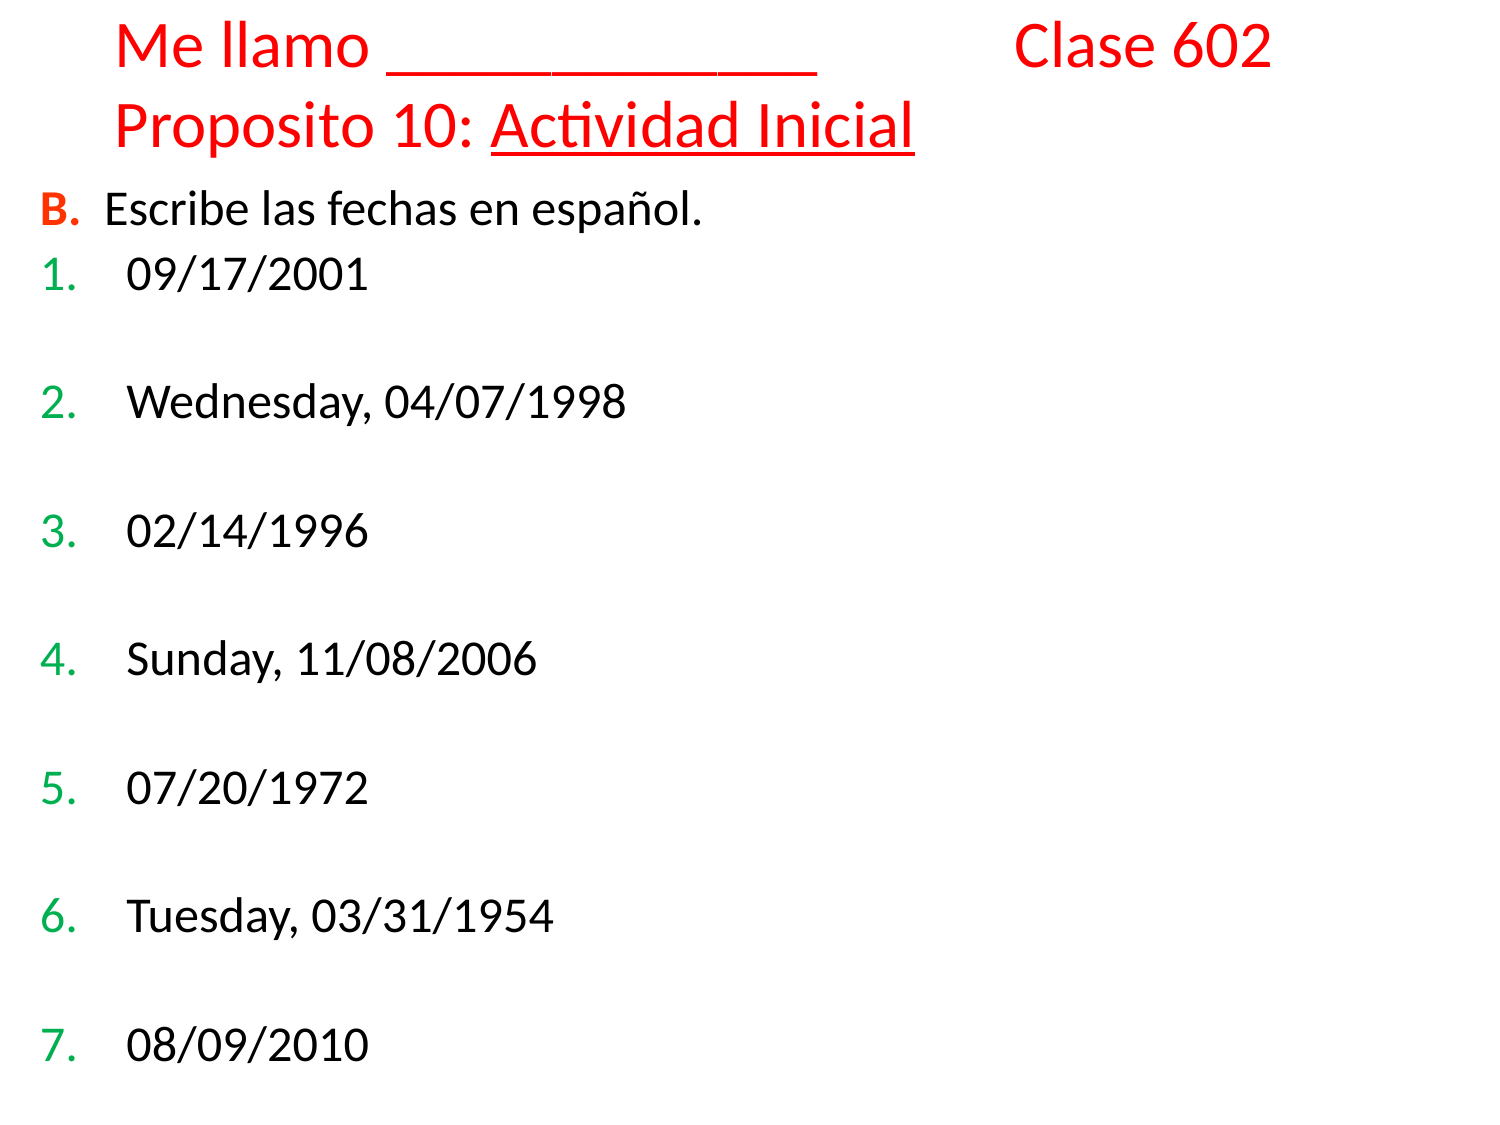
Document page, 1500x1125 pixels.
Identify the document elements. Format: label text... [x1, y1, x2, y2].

title Me llamo _____________ Clase 602 Proposito 10: Actividad Inicial [99, 0, 1450, 175]
list B. Escribe las fechas en español. 09/17/2001 Wednesday, 04/07/1998 02/14/1996 Sunday, 11/08/2006 07/20/1972 Tuesday, 03/31/1954 08/09/2010 [24, 174, 1463, 1088]
